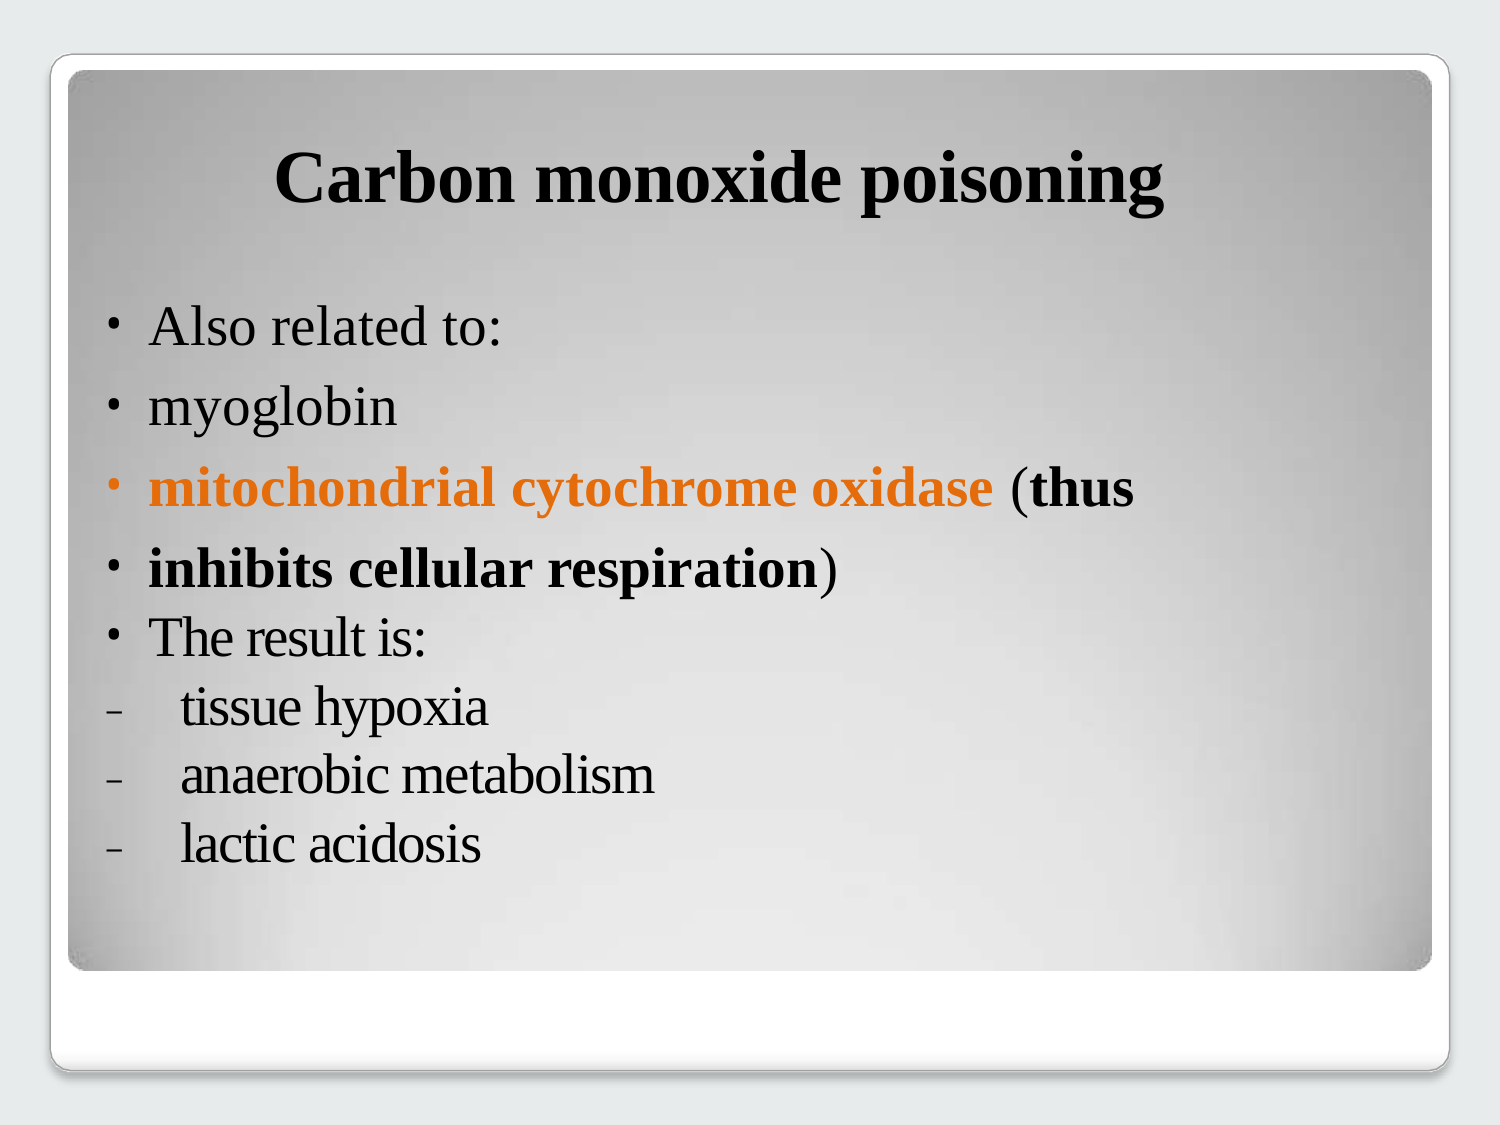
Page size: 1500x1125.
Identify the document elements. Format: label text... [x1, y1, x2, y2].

title Carbon monoxide poisoning [271, 125, 1229, 315]
picture [36, 46, 1464, 1094]
text_box Also related to: myoglobin mitochondrial cytochrome oxidase (thus inhibits cellular respiration) The result is: tissue hypoxia anaerobic metabolism lactic acidosis [102, 275, 1206, 874]
